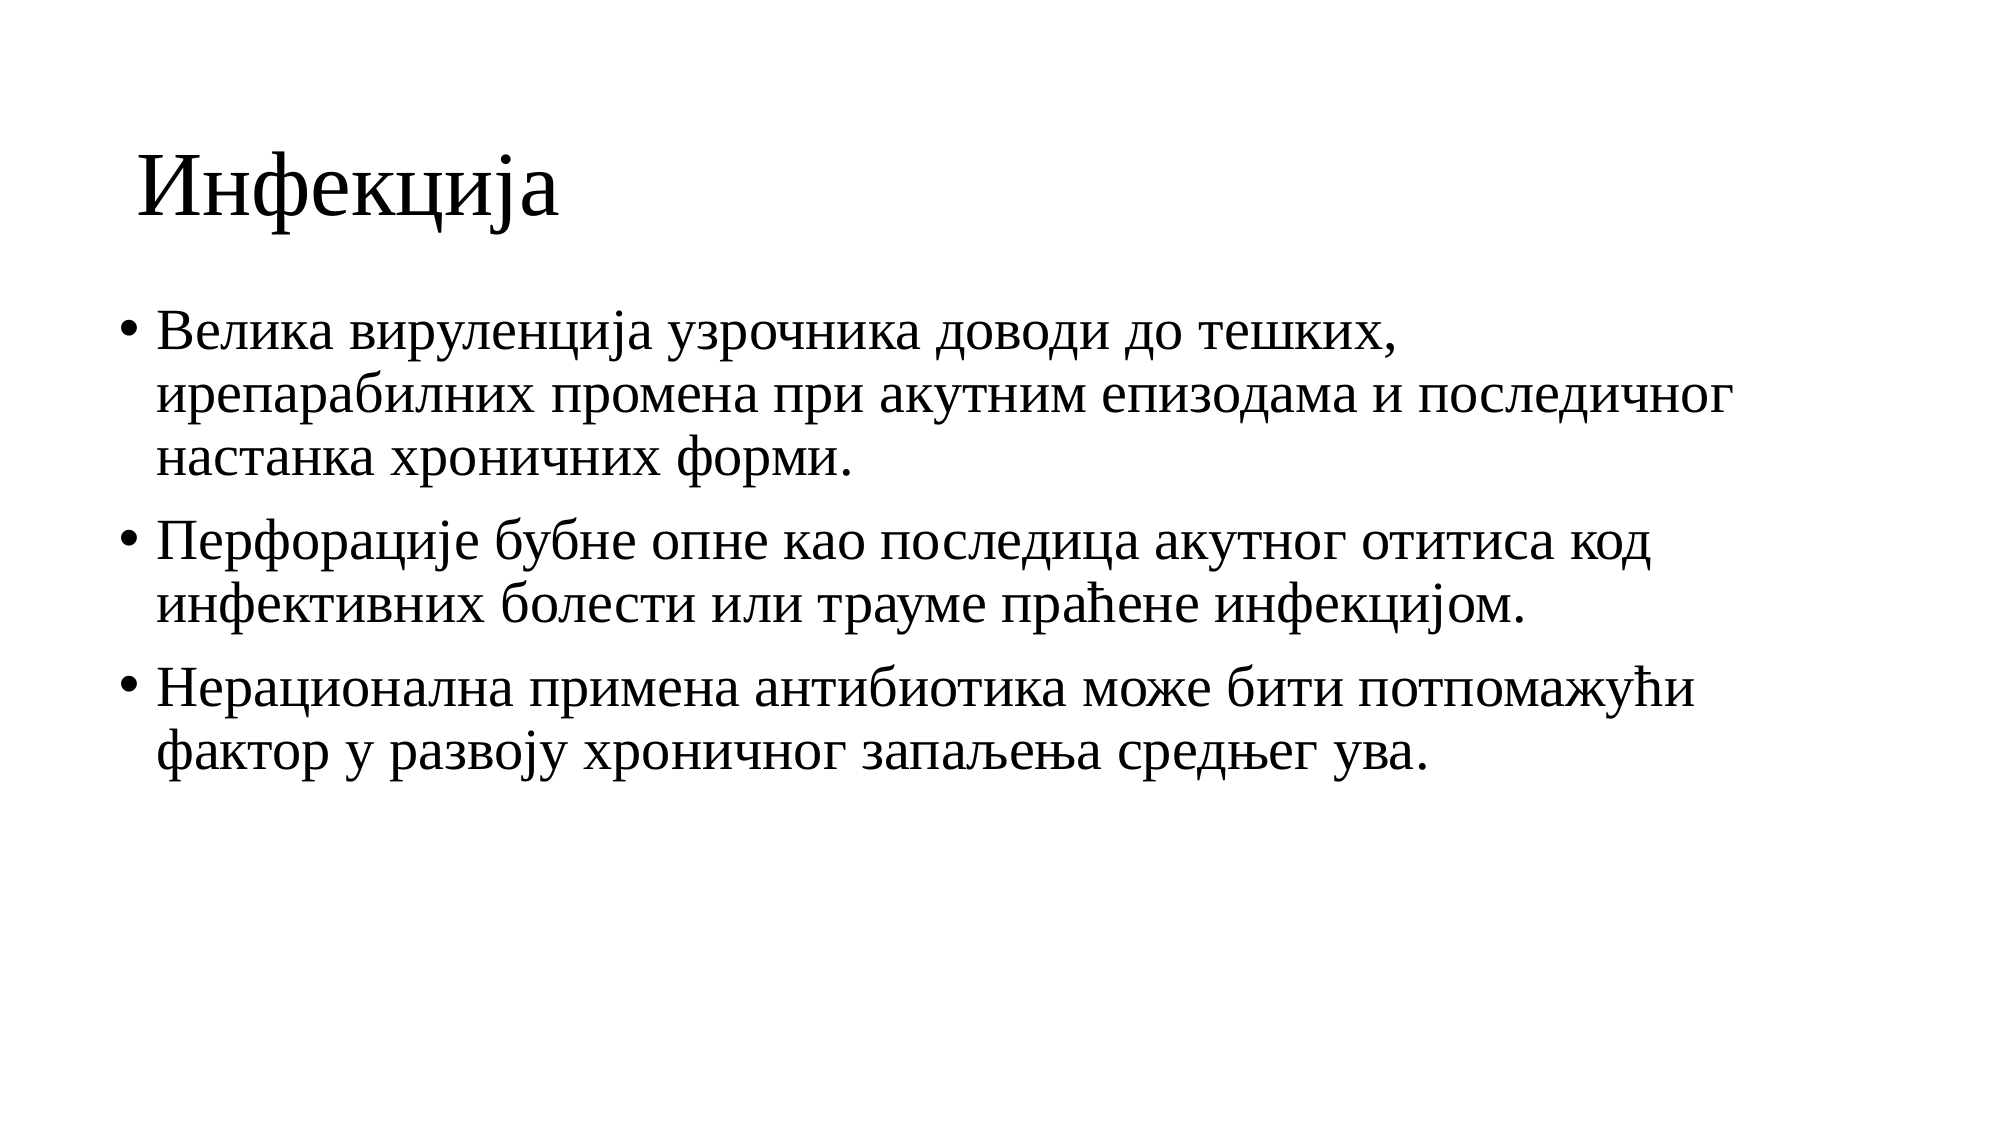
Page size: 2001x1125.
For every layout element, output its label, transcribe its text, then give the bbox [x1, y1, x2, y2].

title Инфекција [120, 119, 1471, 252]
list Велика вируленција узрочника доводи до тешких, ирепарабилних промена при акутним епизодама и последичног настанка хроничних форми. Перфорације бубне опне као последица акутног отитиса код инфективних болести или трауме праћене инфекцијом. Нерационална примена антибиотика може бити потпомажући фактор у развоју хроничног запаљења средњег ува. [104, 291, 1754, 868]
